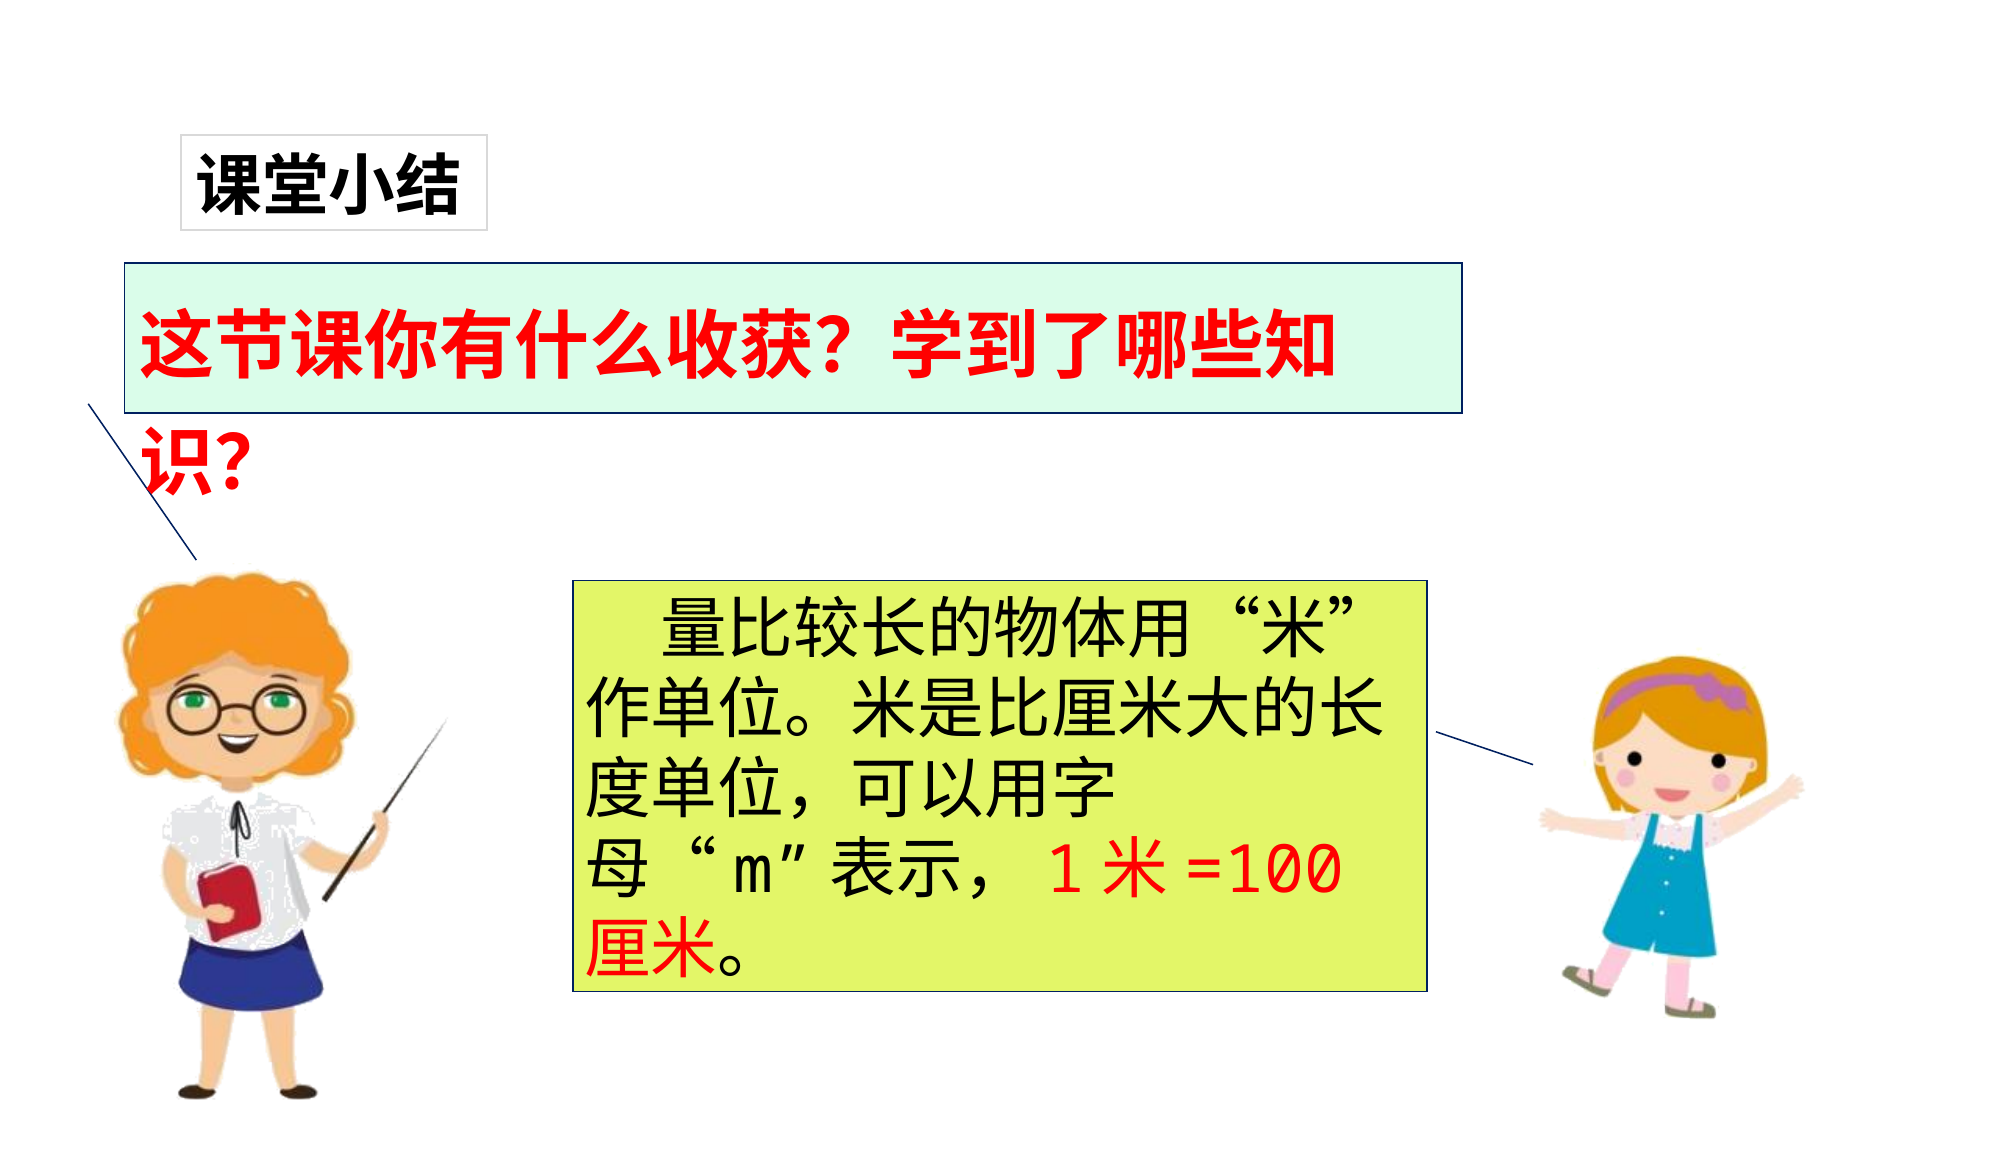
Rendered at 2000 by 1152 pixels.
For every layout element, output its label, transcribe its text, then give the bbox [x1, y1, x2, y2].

text_box 量比较长的物体用“米”作单位。米是比厘米大的长度单位，可以用字母“m”表示，1米=100厘米。 [572, 580, 1427, 992]
text_box 课堂小结 [180, 135, 488, 230]
picture [1496, 616, 1837, 1031]
text_box 这节课你有什么收获？学到了哪些知识？ [124, 263, 1463, 414]
picture [97, 563, 450, 1114]
